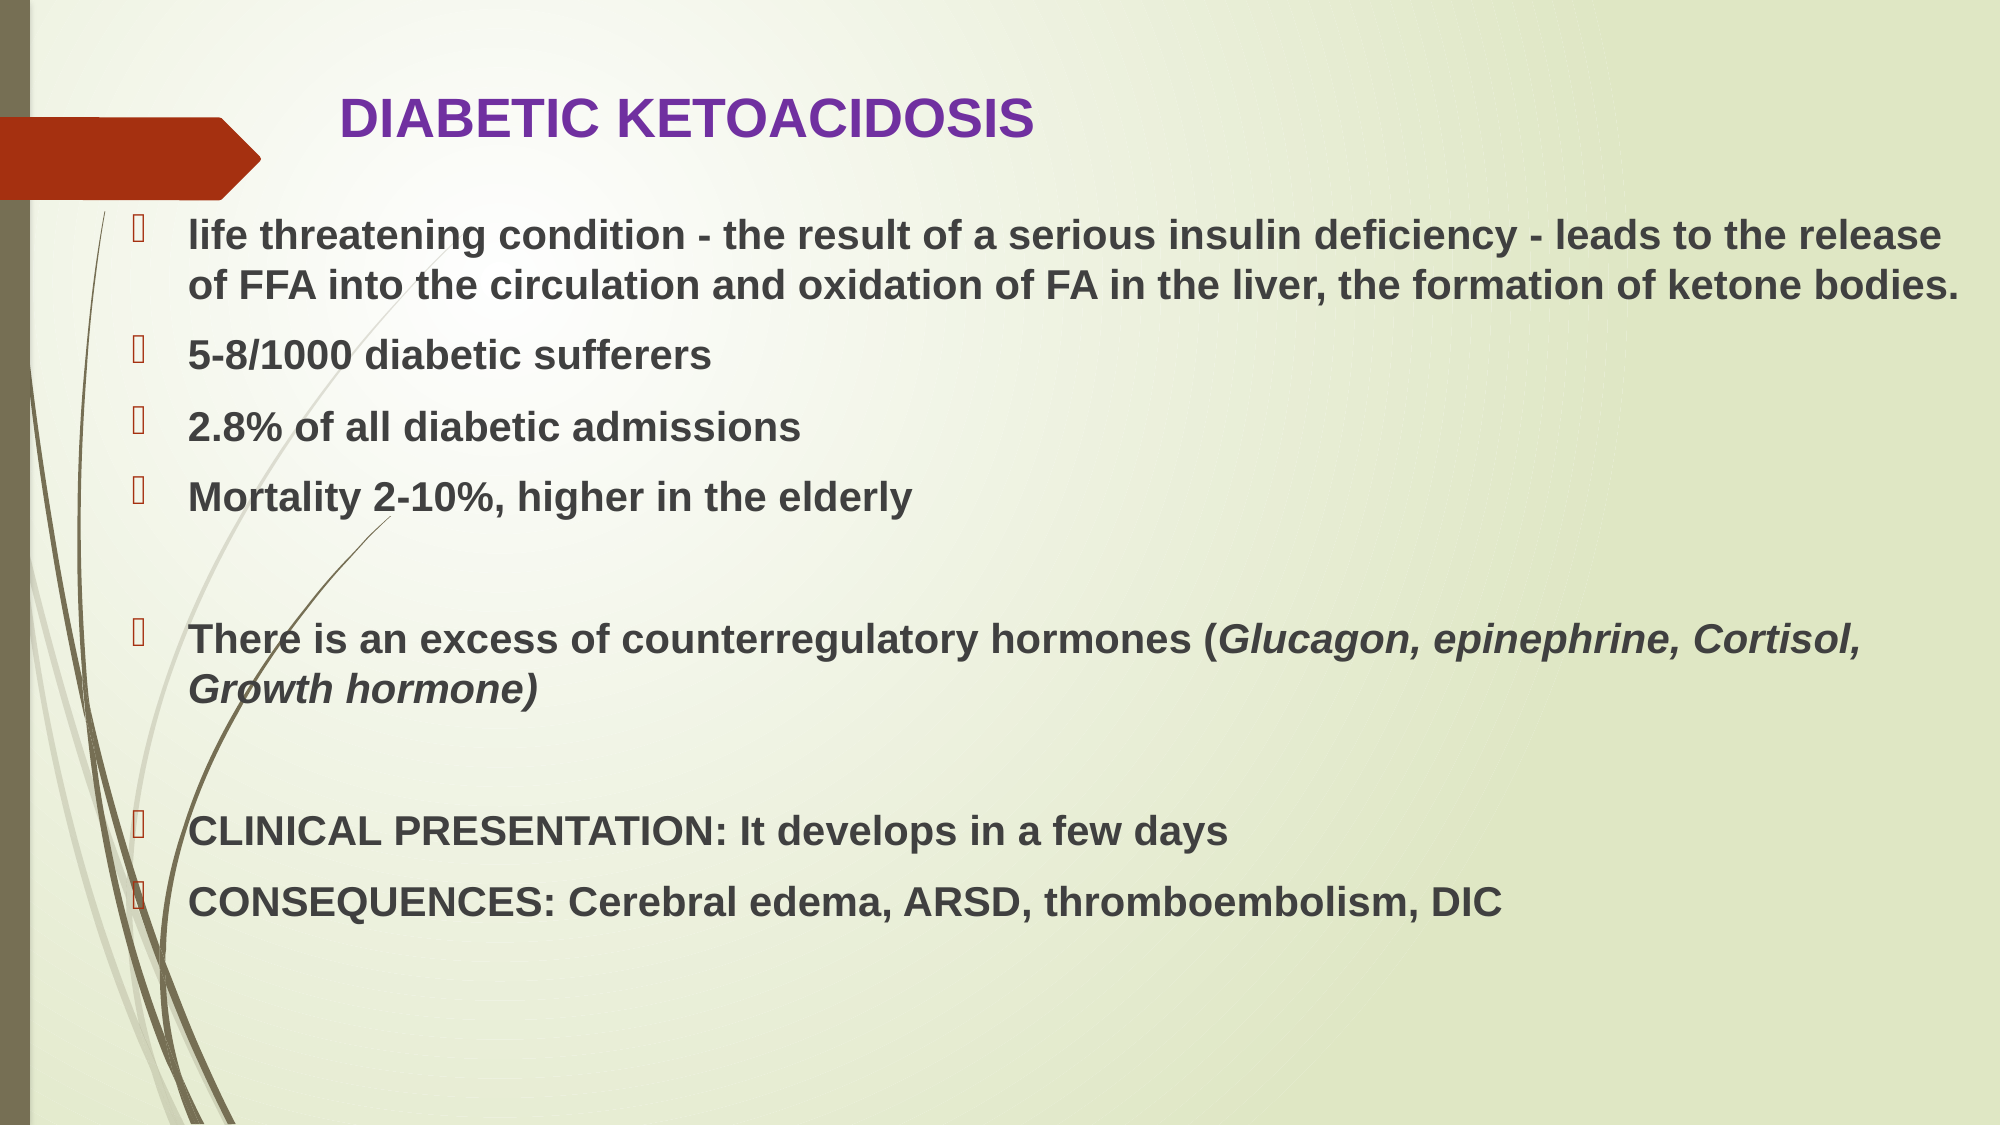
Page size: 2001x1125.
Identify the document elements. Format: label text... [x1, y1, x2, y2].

title DIABETIC KETOACIDOSIS [324, 75, 1675, 200]
list life threatening condition - the result of a serious insulin deficiency - leads to the release of FFA into the circulation and oxidation of FA in the liver, the formation of ketone bodies. 5-8/1000 diabetic sufferers 2.8% of all diabetic admissions Mortality 2-10%, higher in the elderly There is an excess of counterregulatory hormones (Glucagon, epinephrine, Cortisol, Growth hormone) CLINICAL PRESENTATION: It develops in a few days CONSEQUENCES: Cerebral edema, ARSD, thromboembolism, DIC [116, 200, 2000, 1050]
